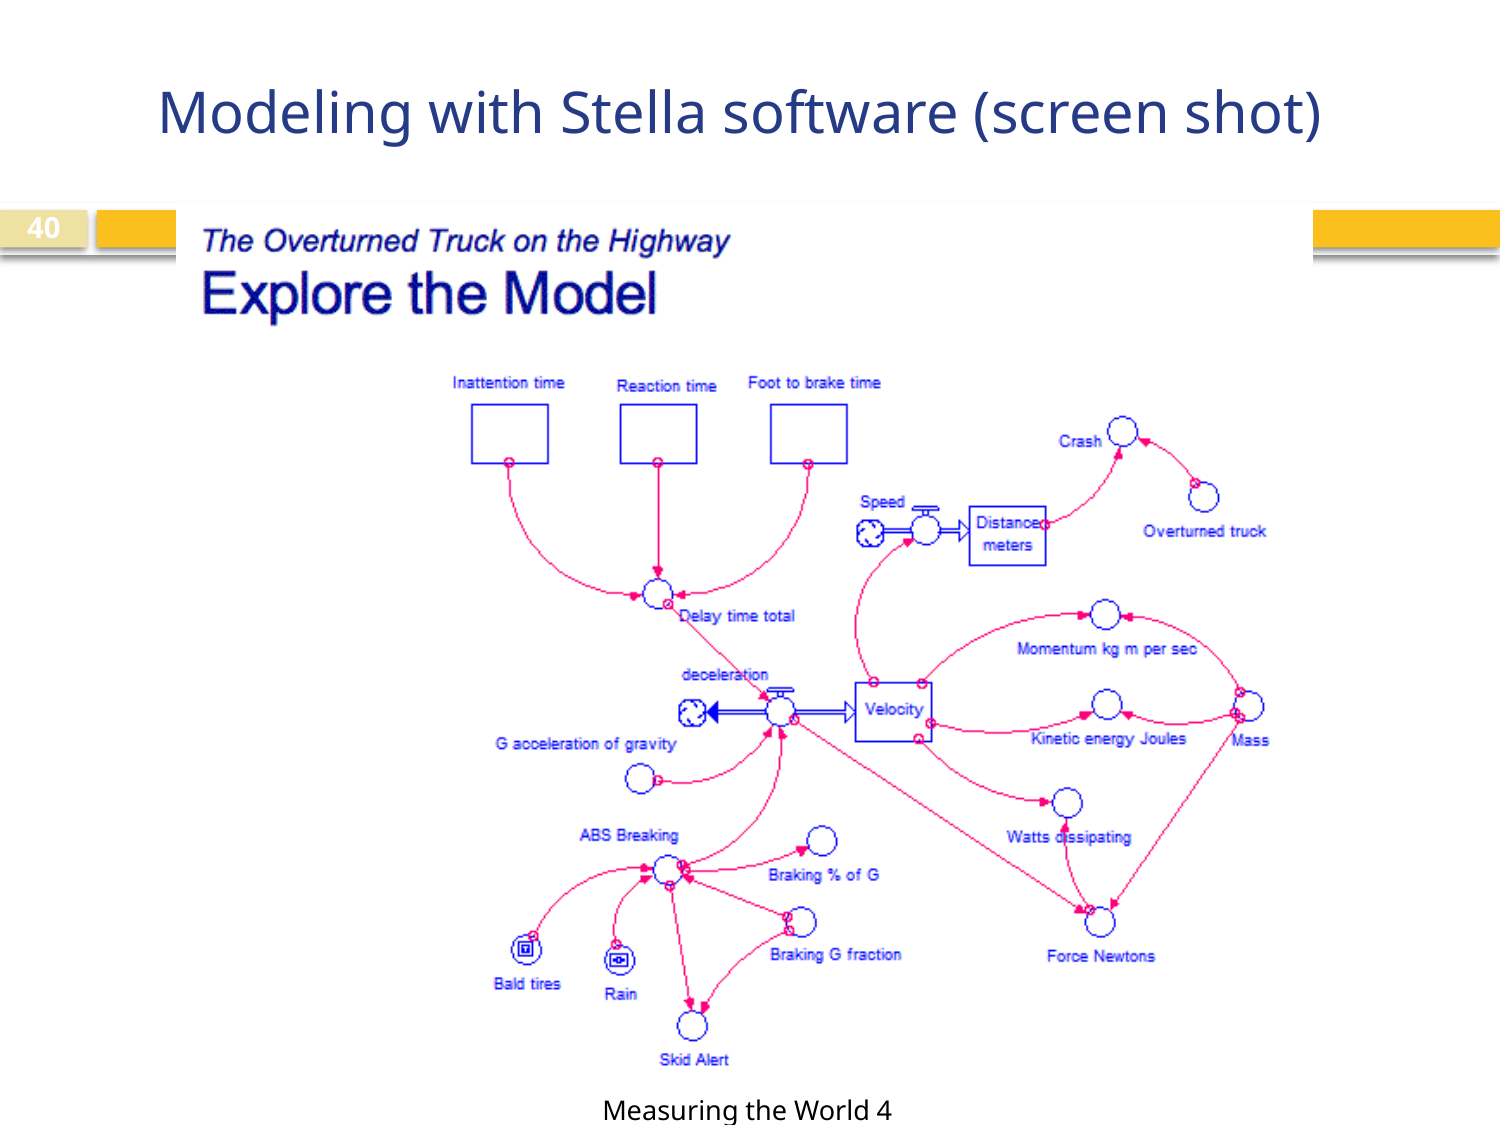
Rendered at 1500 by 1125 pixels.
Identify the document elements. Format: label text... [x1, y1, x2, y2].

slide_number 40 [0, 208, 88, 249]
text_box Measuring the World 4 [602, 1100, 893, 1125]
title Modeling with Stella software (screen shot) [146, 54, 1415, 167]
picture [175, 201, 1313, 1091]
